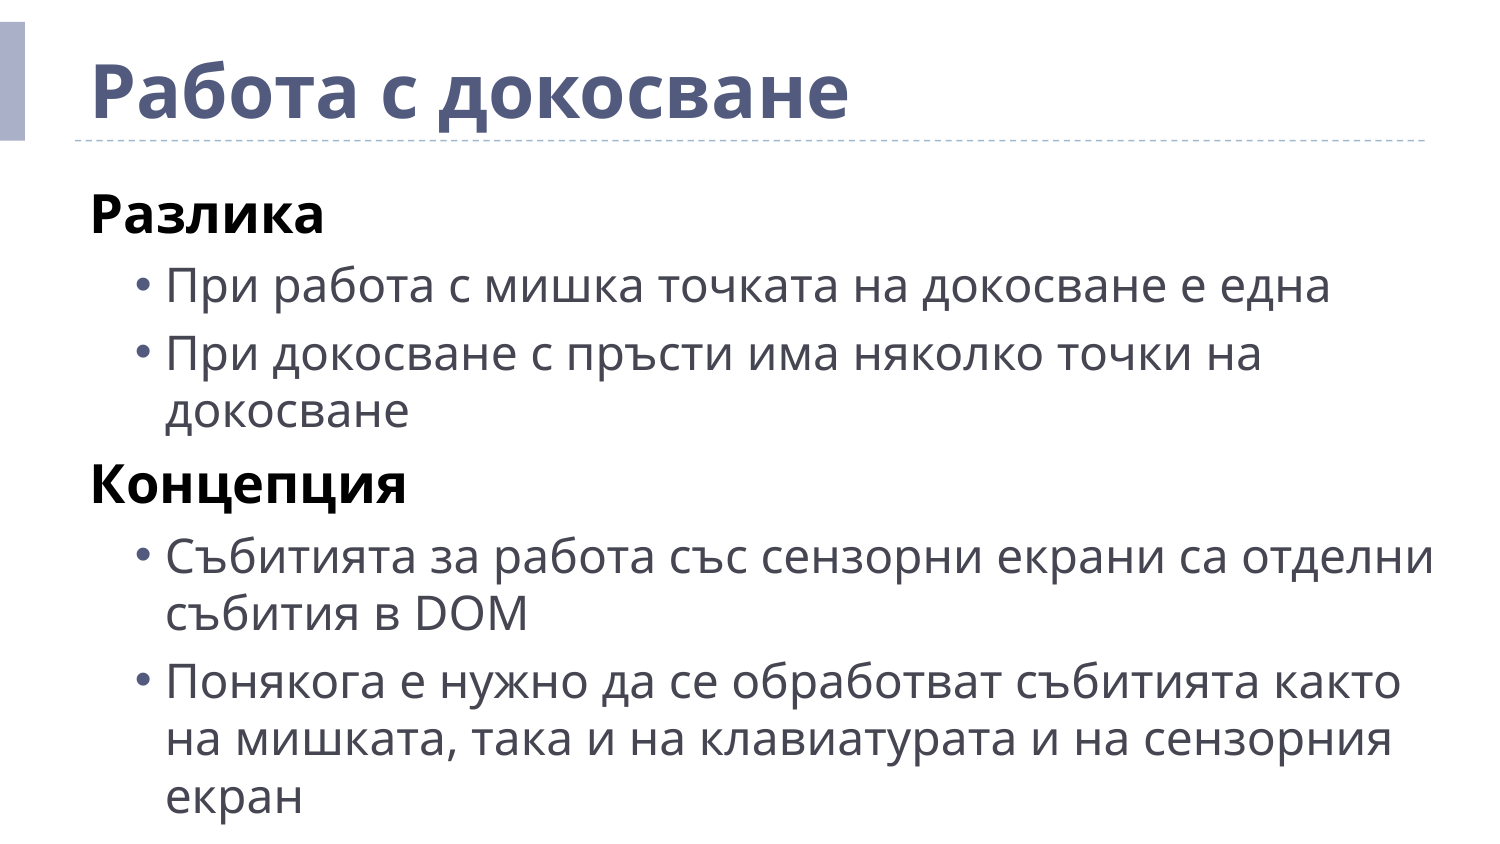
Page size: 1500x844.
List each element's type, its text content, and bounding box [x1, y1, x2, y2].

title Работа с докосване [75, 18, 1475, 141]
list Разлика При работа с мишка точката на докосване е една При докосване с пръсти има няколко точки на докосване Концепция Събитията за работа със сензорни екрани са отделни събития в DOM Понякога е нужно да се обработват събитията както на мишката, така и на клавиатурата и на сензорния екран [75, 171, 1475, 835]
